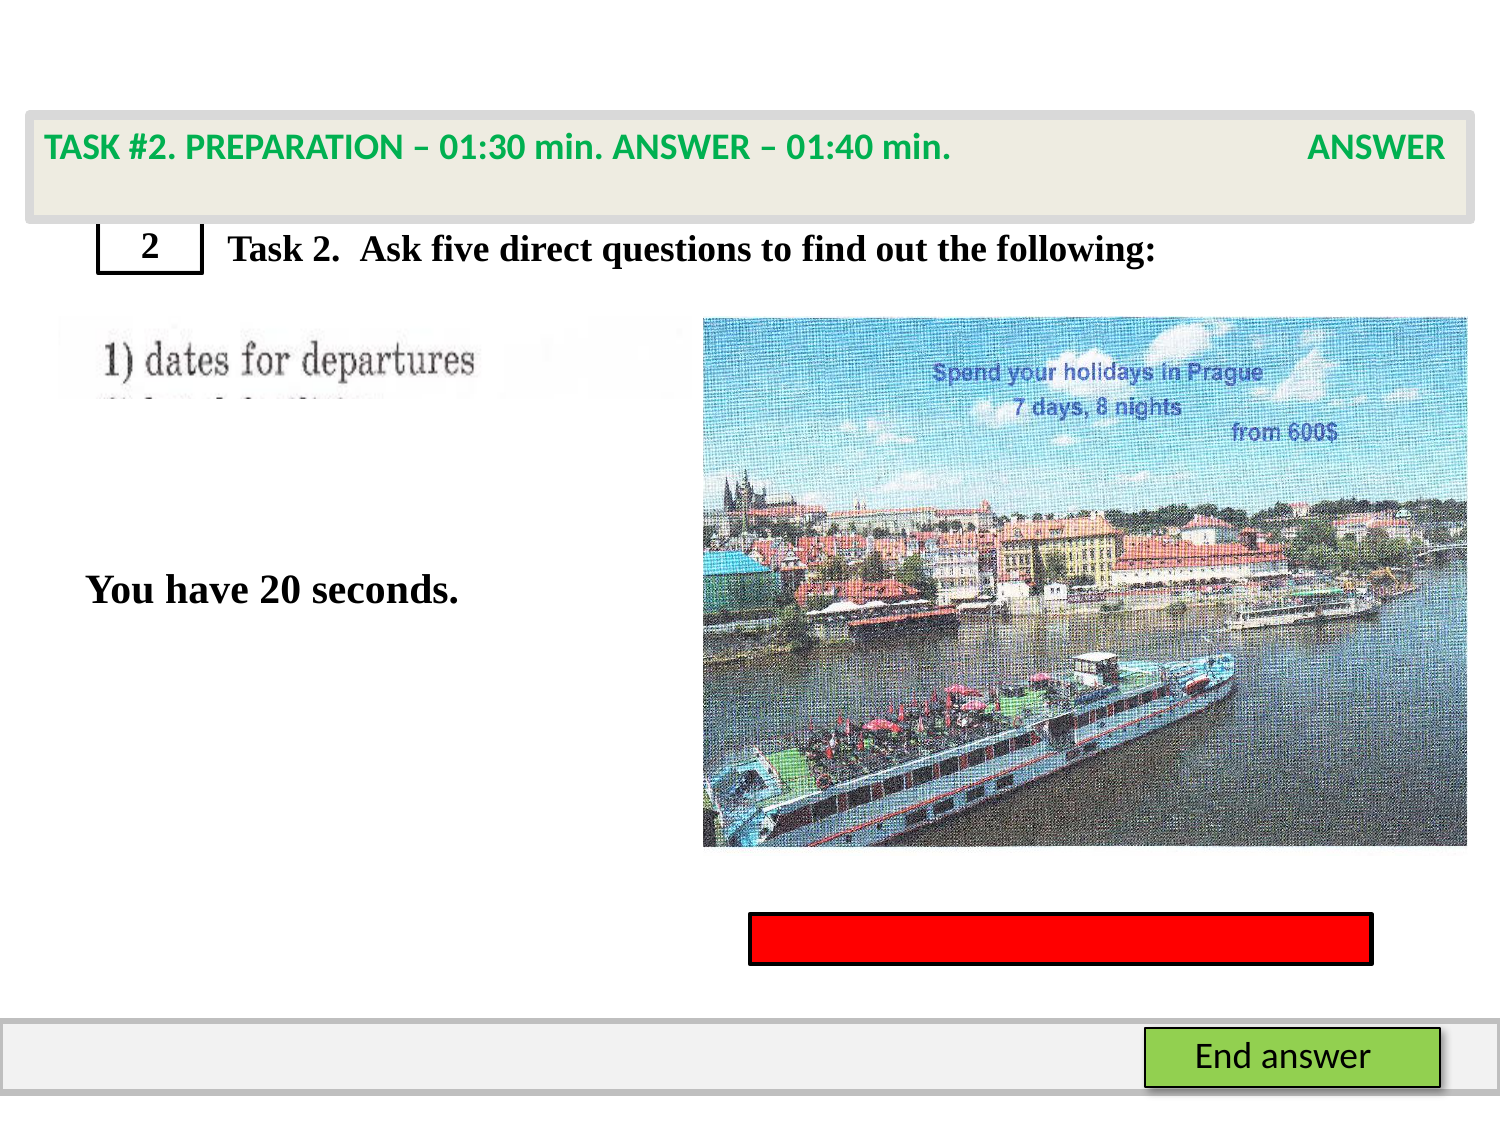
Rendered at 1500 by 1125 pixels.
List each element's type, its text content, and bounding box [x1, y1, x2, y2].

text_box [1143, 1026, 1442, 1089]
picture [58, 316, 692, 399]
text_box End answer [1180, 1023, 1449, 1084]
picture [96, 212, 204, 275]
text_box TASK #2. PREPARATION – 01:30 min. ANSWER – 01:40 min. ANSWER [29, 115, 1471, 220]
text_box [748, 912, 1374, 966]
text_box [0, 1019, 1500, 1095]
list Task 2. Ask five direct questions to find out the following: You have 20 seconds. [69, 220, 1430, 319]
list Task 2. Ask five direct questions to find out the following: You have 20 seconds. [69, 403, 1430, 1019]
picture [702, 316, 1469, 856]
